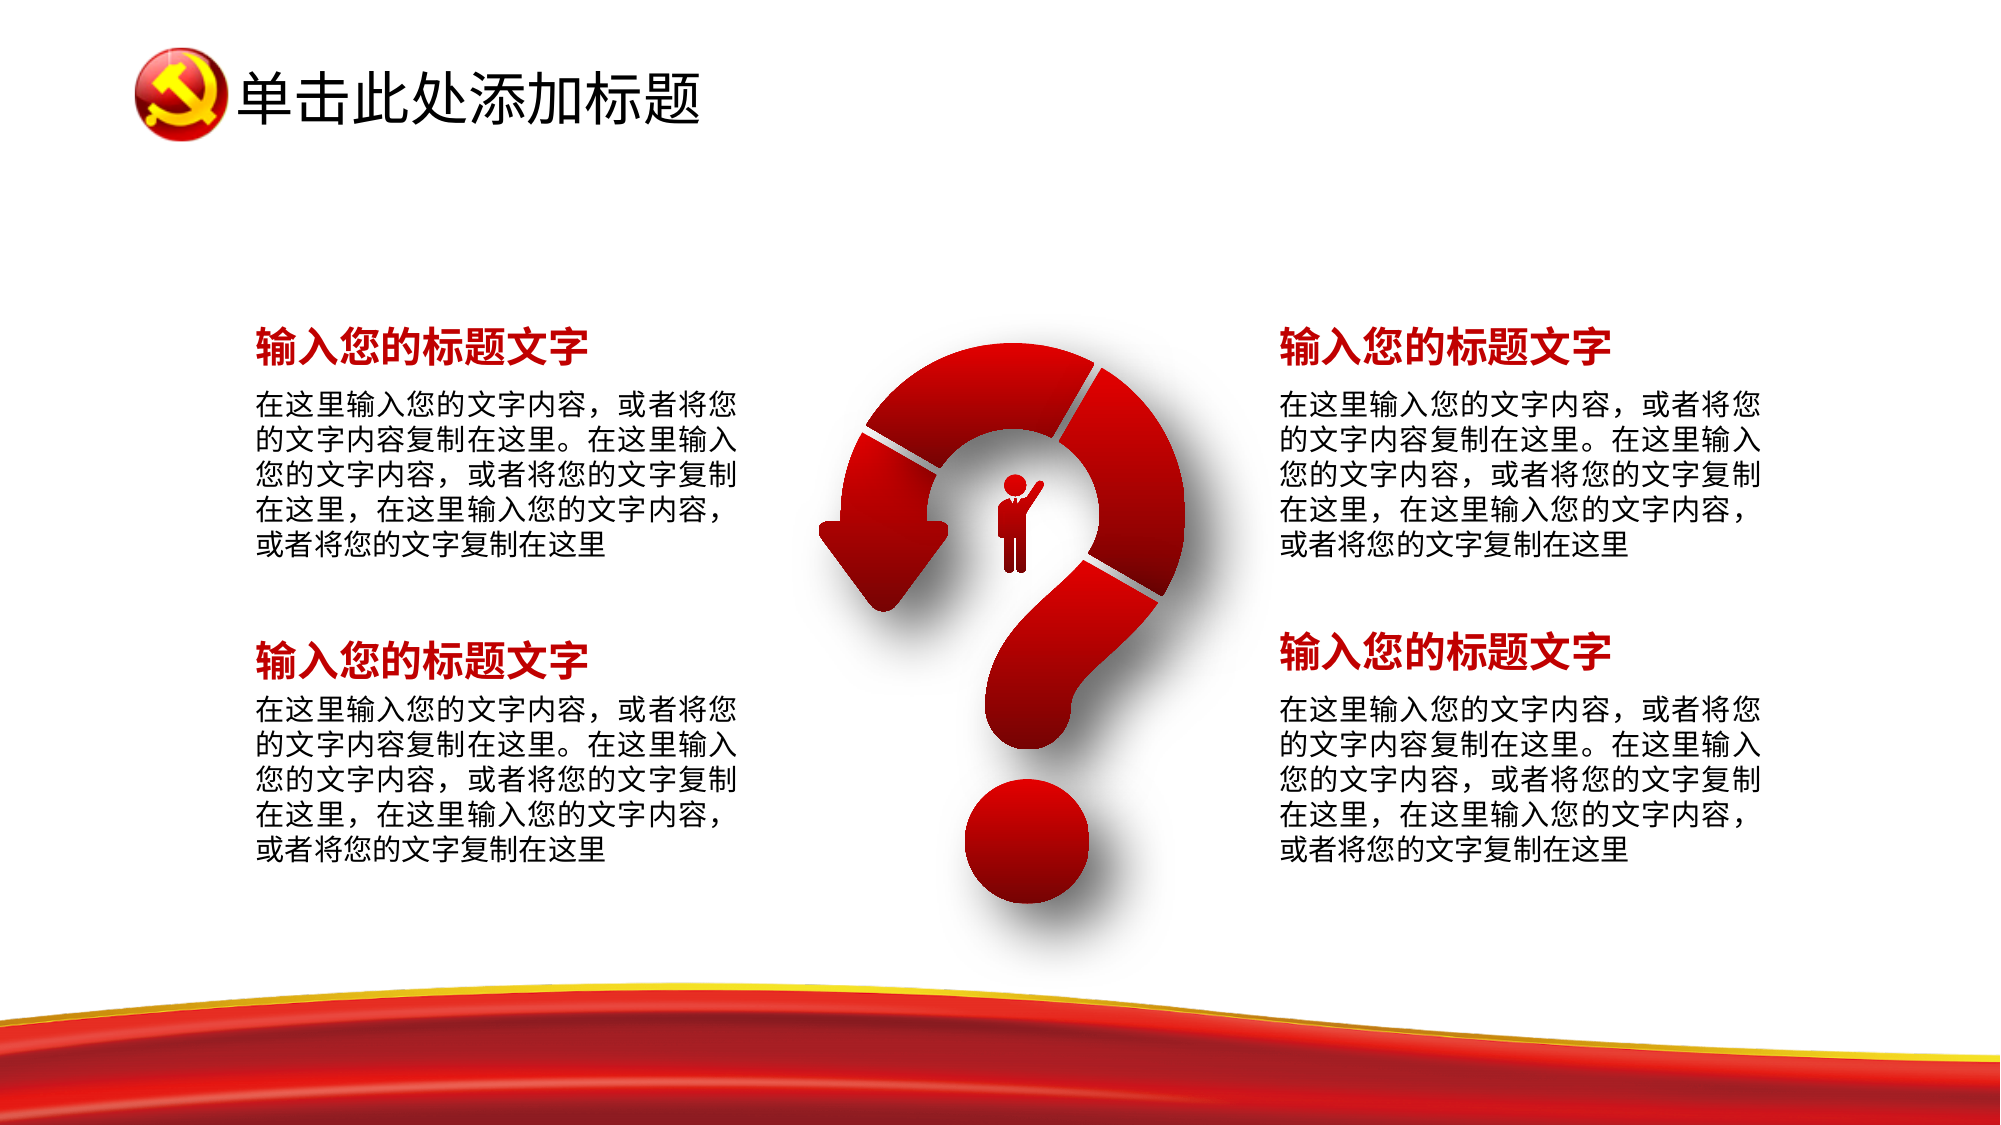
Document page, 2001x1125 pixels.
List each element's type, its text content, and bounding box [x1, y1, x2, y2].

text_box [998, 480, 1044, 573]
text_box [817, 430, 950, 613]
text_box 在这里输入您的文字内容，或者将您的文字内容复制在这里。在这里输入您的文字内容，或者将您的文字复制在这里，在这里输入您的文字内容，或者将您的文字复制在这里 [1264, 378, 1777, 569]
text_box 在这里输入您的文字内容，或者将您的文字内容复制在这里。在这里输入您的文字内容，或者将您的文字复制在这里，在这里输入您的文字内容，或者将您的文字复制在这里 [240, 378, 753, 569]
picture [0, 900, 2000, 1125]
text_box [1004, 474, 1027, 497]
text_box [864, 341, 1096, 470]
text_box [963, 778, 1091, 900]
text_box [1057, 366, 1187, 574]
text_box 输入您的标题文字 [1264, 313, 1744, 378]
text_box 在这里输入您的文字内容，或者将您的文字内容复制在这里。在这里输入您的文字内容，或者将您的文字复制在这里，在这里输入您的文字内容，或者将您的文字复制在这里 [1264, 683, 1777, 874]
text_box 输入您的标题文字 [240, 627, 720, 683]
picture [88, 26, 281, 174]
text_box 单击此处添加标题 [281, 52, 722, 143]
text_box 输入您的标题文字 [1264, 618, 1744, 683]
text_box [984, 558, 1160, 751]
text_box 输入您的标题文字 [240, 313, 720, 378]
text_box 在这里输入您的文字内容，或者将您的文字内容复制在这里。在这里输入您的文字内容，或者将您的文字复制在这里，在这里输入您的文字内容，或者将您的文字复制在这里 [240, 683, 753, 874]
